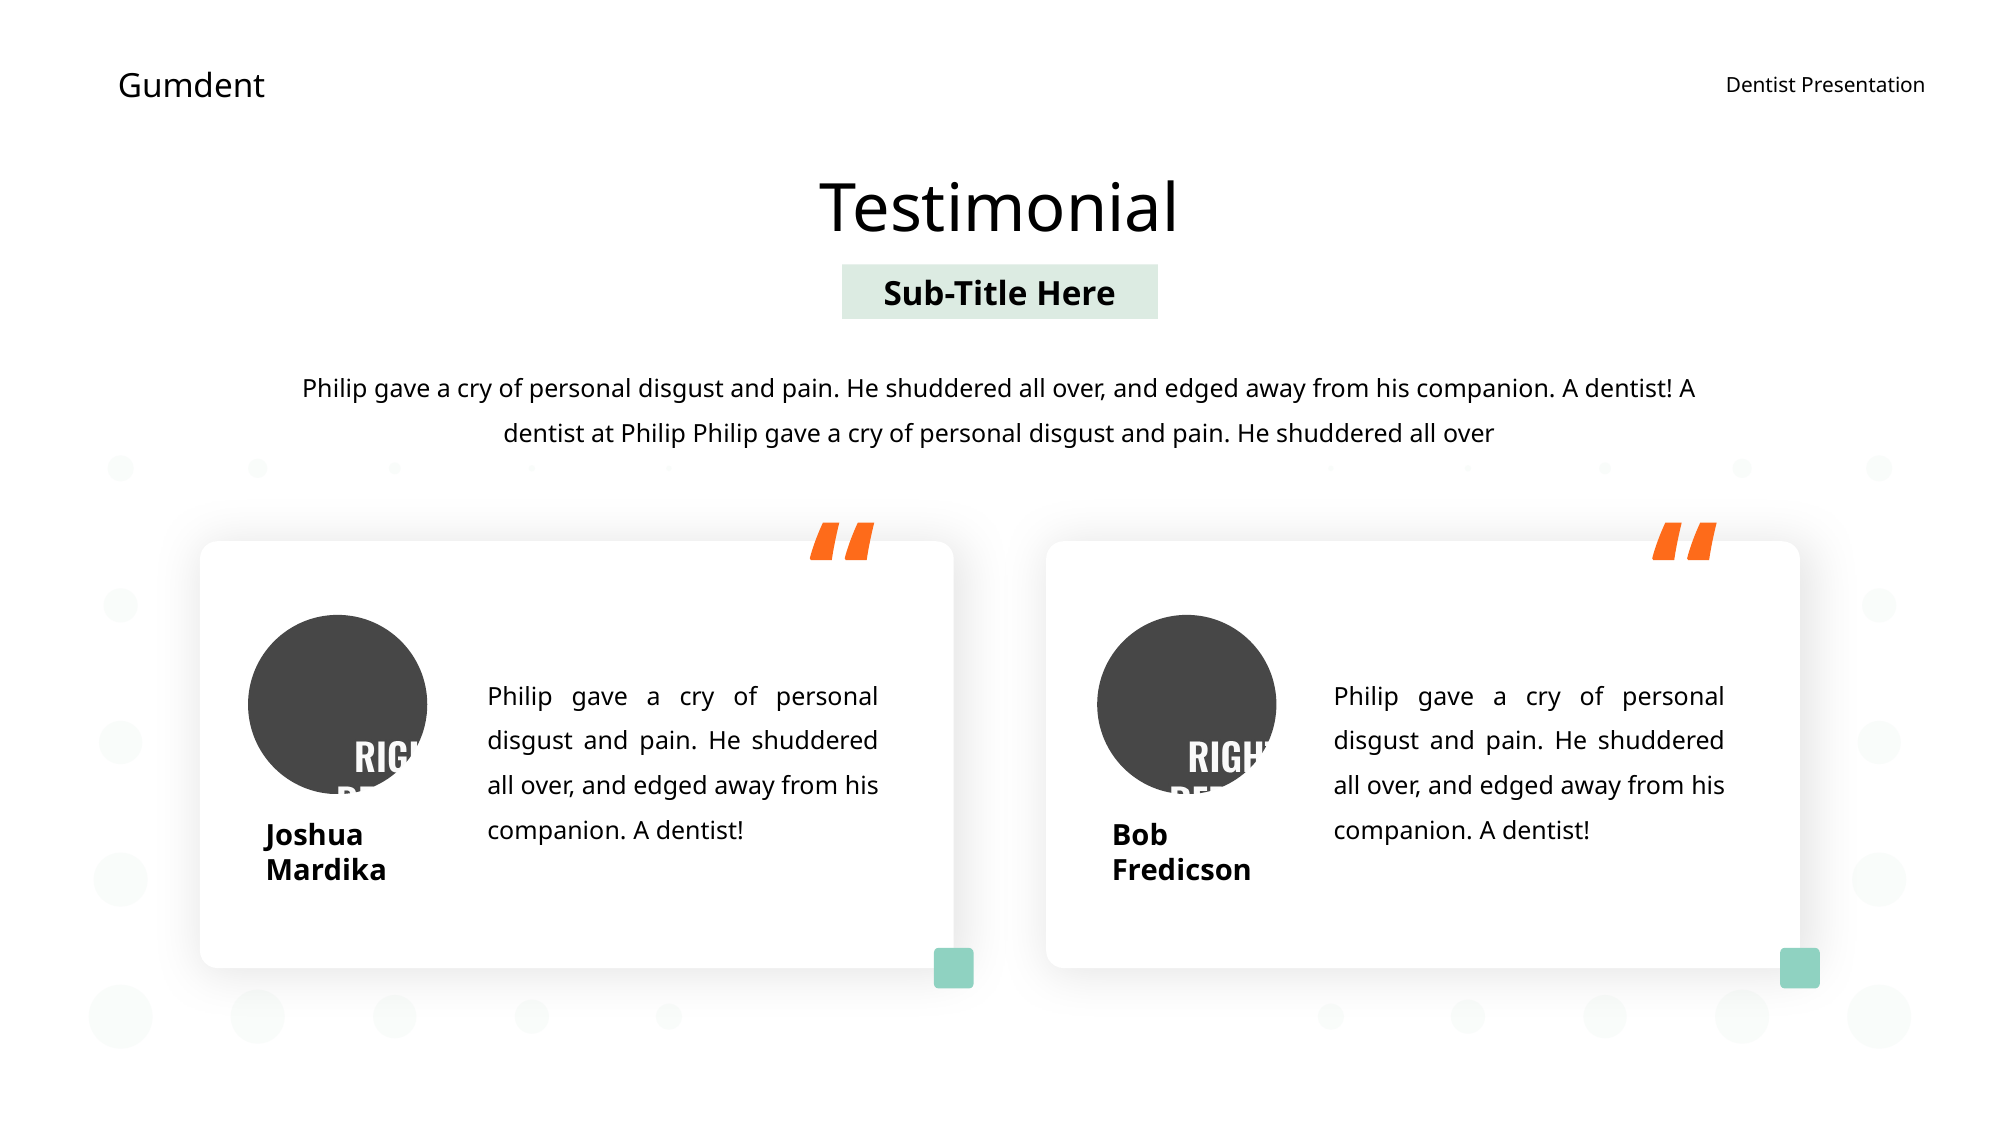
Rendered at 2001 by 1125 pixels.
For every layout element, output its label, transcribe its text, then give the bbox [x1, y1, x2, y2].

text_box [1652, 522, 1682, 561]
text_box Sub-Title Here [842, 264, 1158, 319]
text_box [1780, 947, 1820, 989]
text_box Bob Fredicson [1097, 808, 1277, 894]
text_box Joshua Mardika [250, 808, 431, 894]
text_box [199, 541, 954, 969]
text_box Philip gave a cry of personal disgust and pain. He shuddered all over, and edged away from his companion. A dentist! [472, 657, 895, 852]
text_box [933, 947, 974, 989]
text_box Philip gave a cry of personal disgust and pain. He shuddered all over, and edged away from his companion. A dentist! [1318, 657, 1741, 852]
picture [1097, 614, 1277, 795]
text_box [809, 522, 840, 561]
text_box [844, 522, 875, 561]
text_box Philip gave a cry of personal disgust and pain. He shuddered all over, and edged away from his companion. A dentist! A dentist at Philip Philip gave a cry of personal disgust and pain. He shuddered all over [283, 350, 1717, 455]
picture [247, 614, 428, 795]
text_box [1046, 541, 1800, 969]
text_box [1687, 522, 1717, 561]
title Testimonial [200, 156, 1800, 264]
